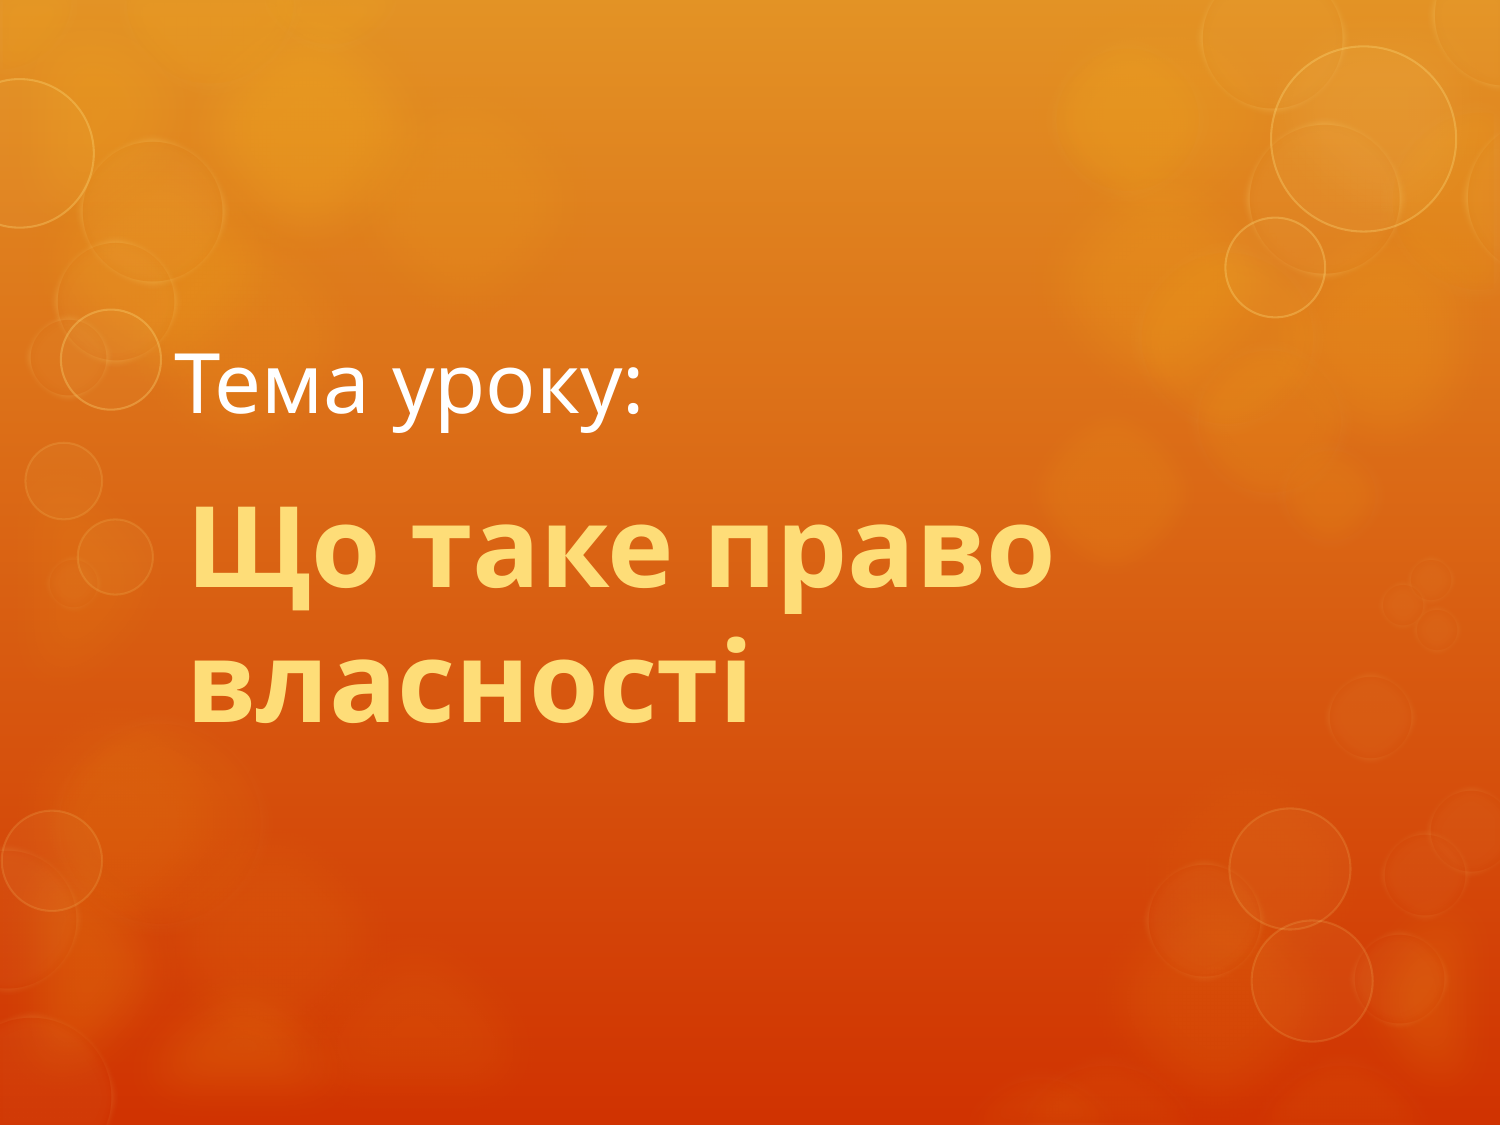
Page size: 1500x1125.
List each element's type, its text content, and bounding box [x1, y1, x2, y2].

title Тема уроку: [159, 196, 1327, 438]
subtitle Що таке право власності [171, 468, 1339, 610]
